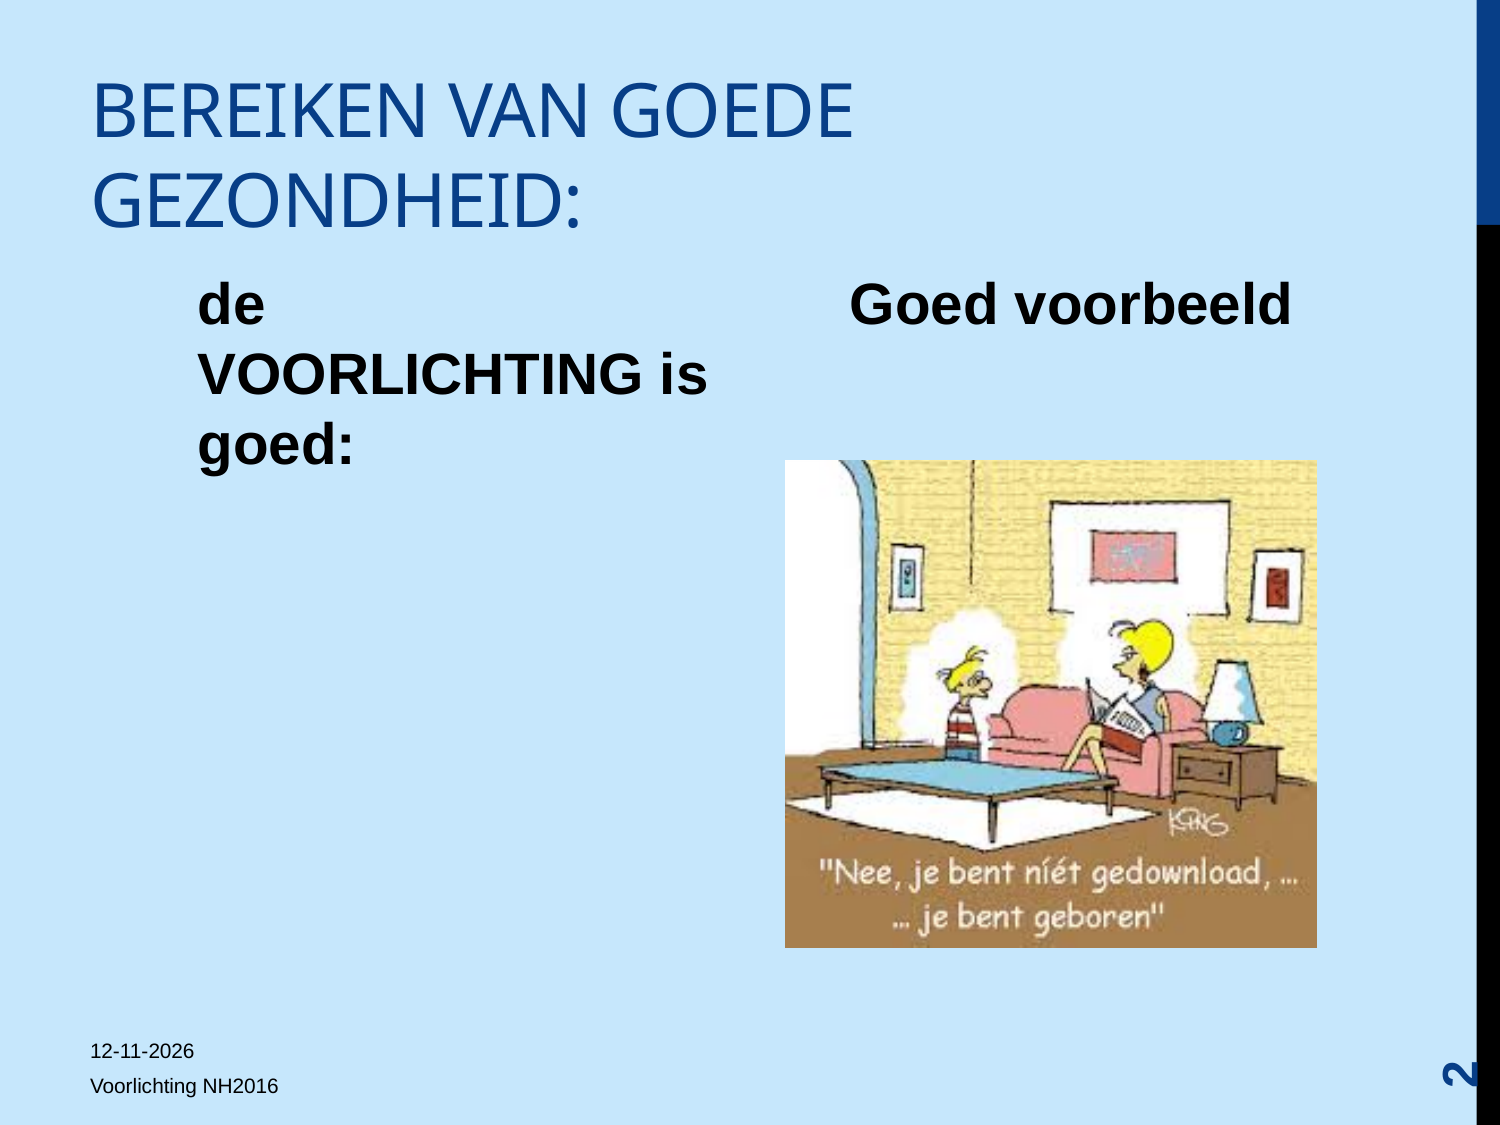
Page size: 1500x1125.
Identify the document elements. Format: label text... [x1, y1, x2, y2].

slide_number 2 [1427, 887, 1488, 1104]
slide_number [75, 1012, 638, 1063]
picture [784, 460, 1318, 948]
list de VOORLICHTING is goed: [183, 258, 727, 1001]
footer Voorlichting NH2016 [75, 1065, 638, 1112]
list Goed voorbeeld [834, 258, 1375, 1001]
title Bereiken van goede gezondheid: [75, 25, 1025, 250]
